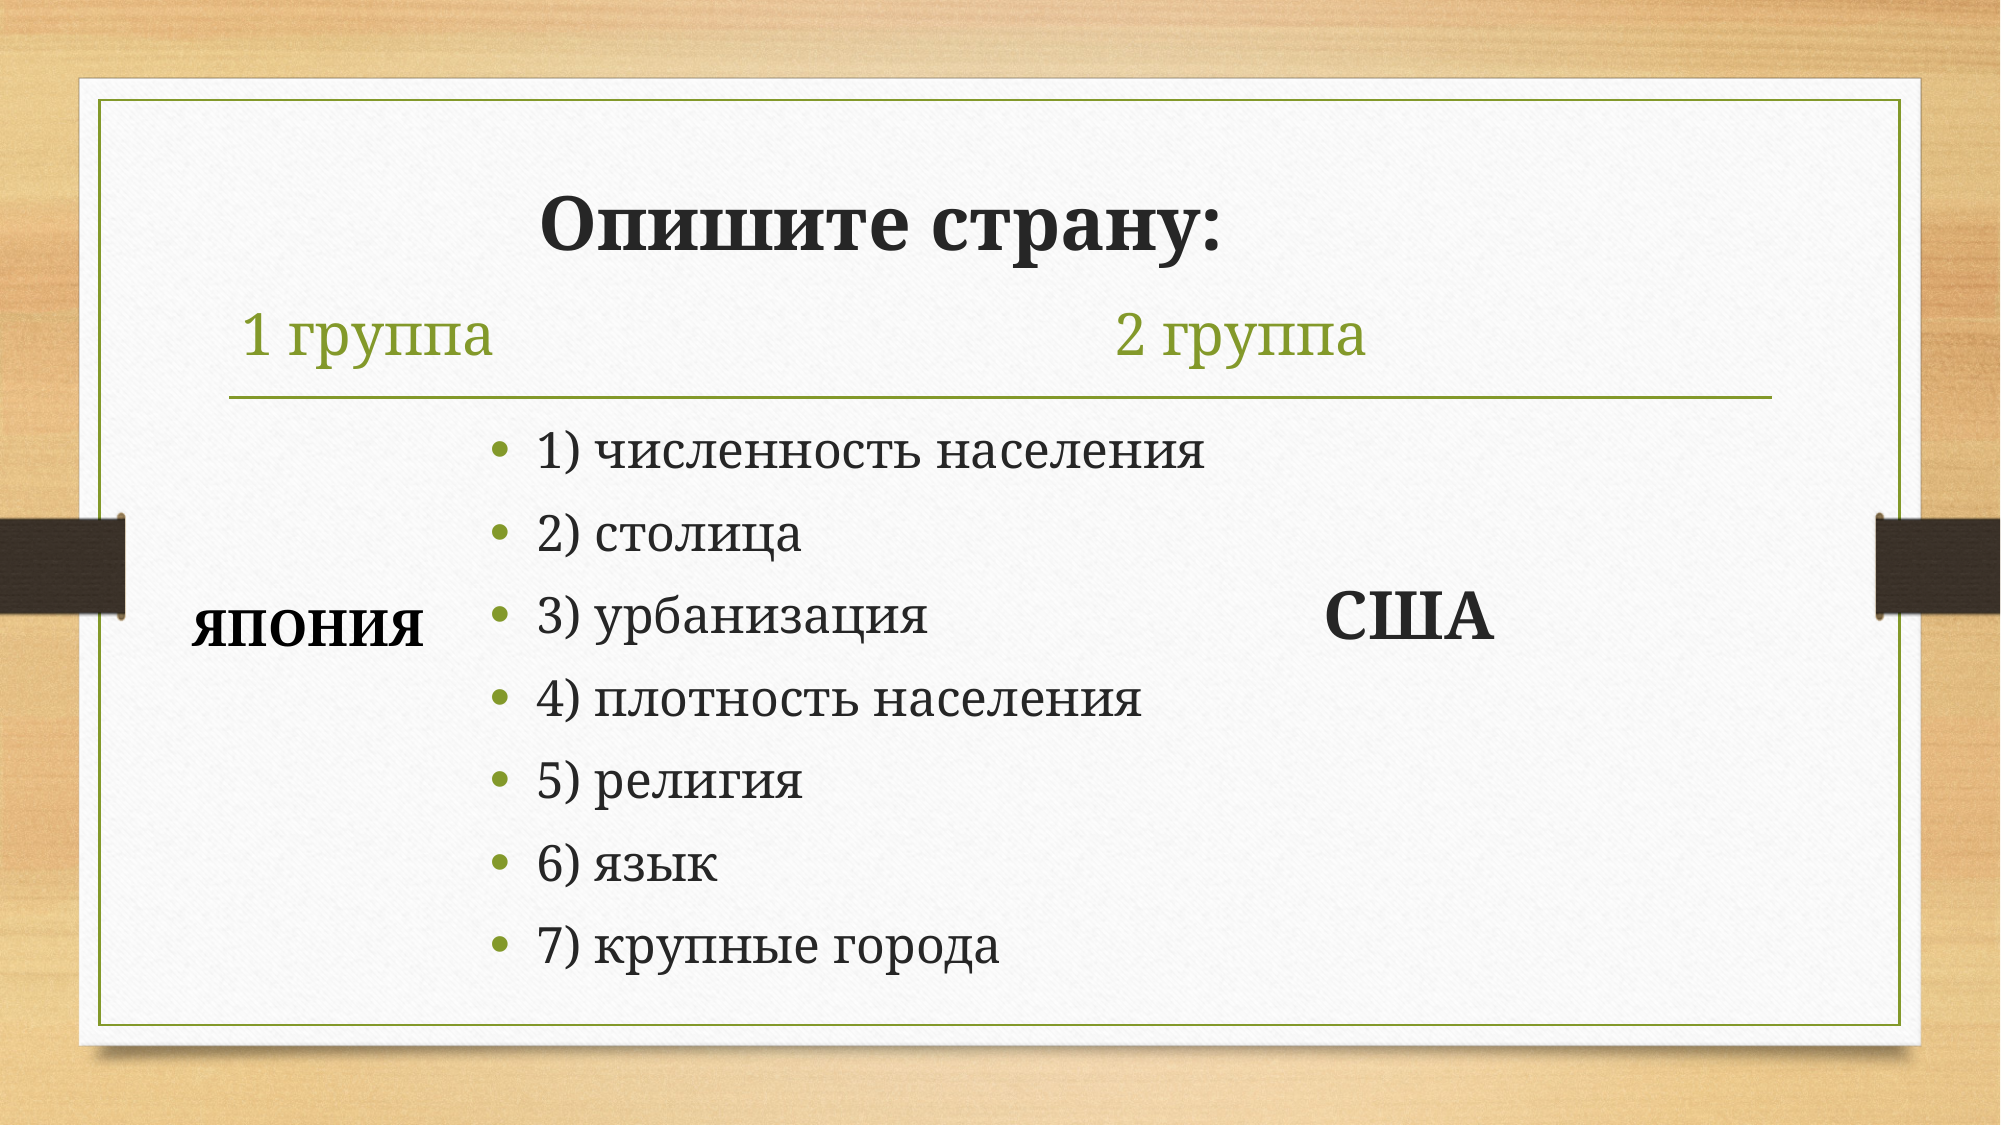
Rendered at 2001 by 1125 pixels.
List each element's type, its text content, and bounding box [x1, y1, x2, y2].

list 1) численность населения 2) столица 3) урбанизация 4) плотность населения 5) религия 6) язык 7) крупные города [474, 411, 1249, 844]
list 1 группа [226, 280, 1000, 375]
picture [0, 0, 2001, 1125]
list США [1308, 565, 2000, 998]
title Опишите страну: [93, 113, 1669, 328]
list 2 группа [1099, 280, 1874, 375]
text_box ЯПОНИЯ [177, 589, 440, 665]
